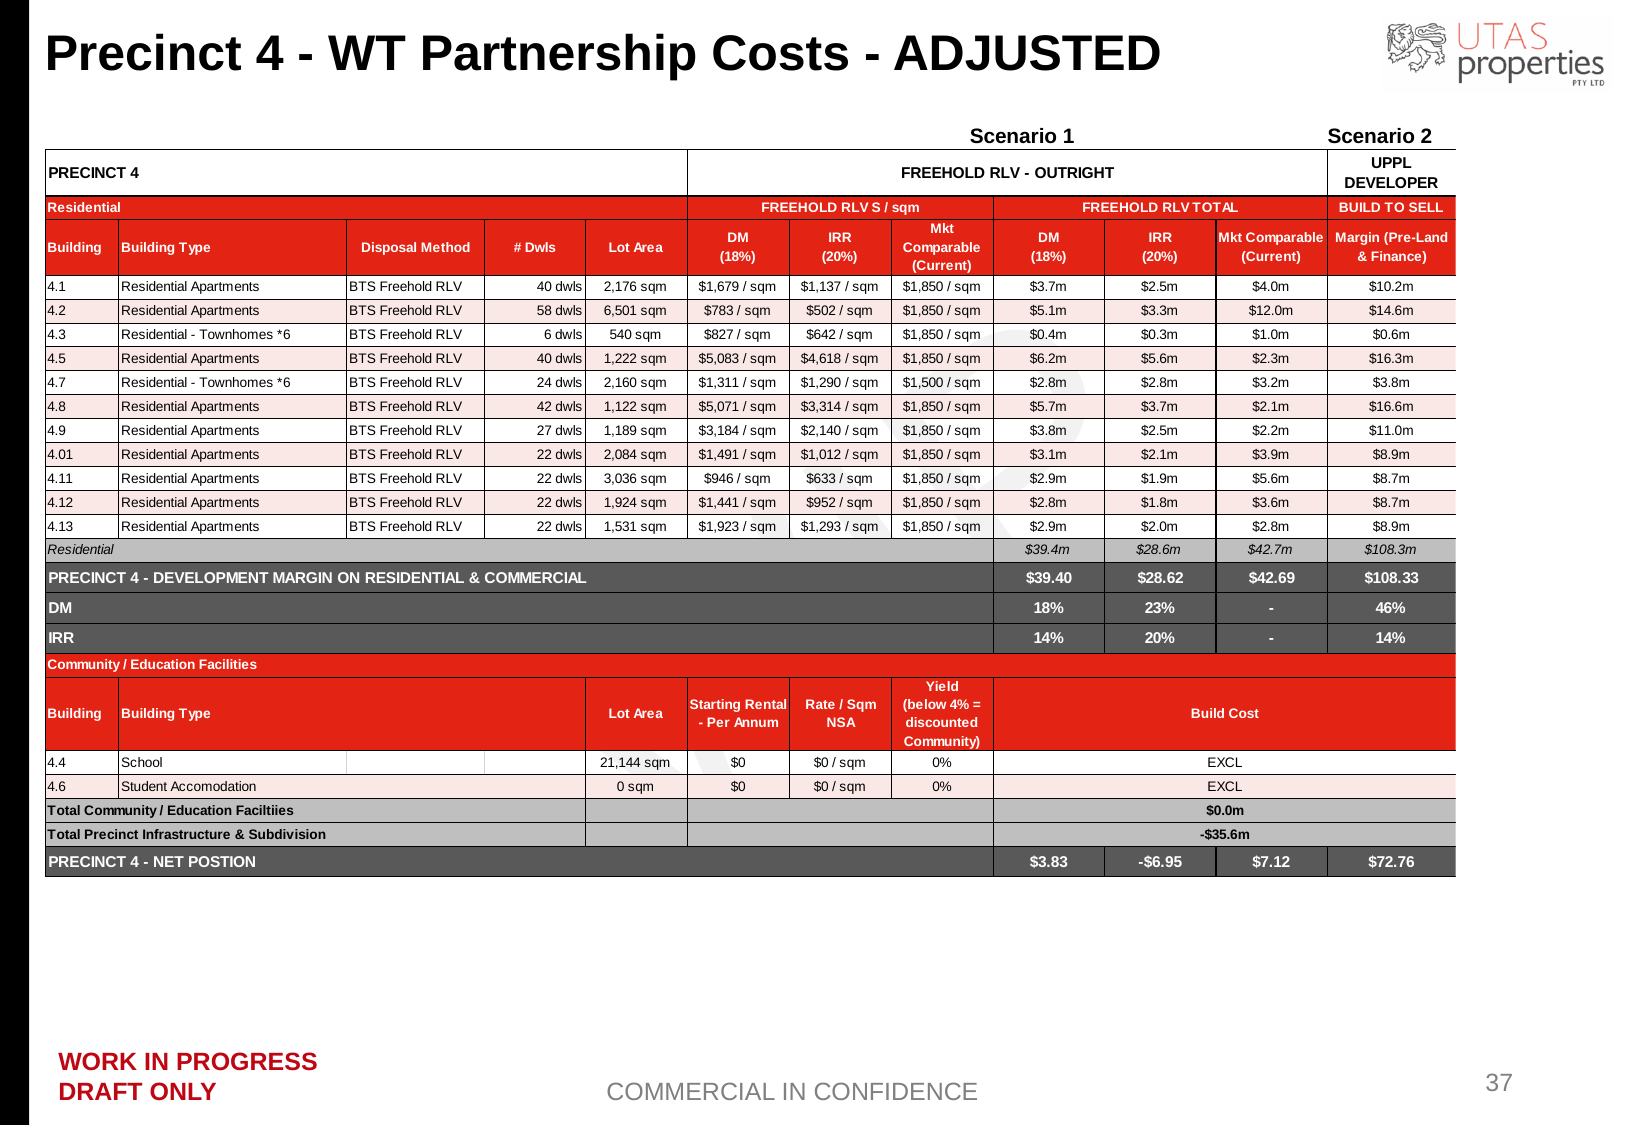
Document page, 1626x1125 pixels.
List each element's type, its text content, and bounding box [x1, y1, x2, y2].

text_box Scenario 1 [969, 122, 1228, 148]
title Precinct 4 - WT Partnership Costs - ADJUSTED [44, 27, 1380, 82]
text_box WORK IN PROGRESS DRAFT ONLY [58, 1045, 377, 1106]
text_box Scenario 2 [1327, 122, 1586, 148]
picture [44, 148, 1457, 878]
picture [1380, 16, 1614, 93]
